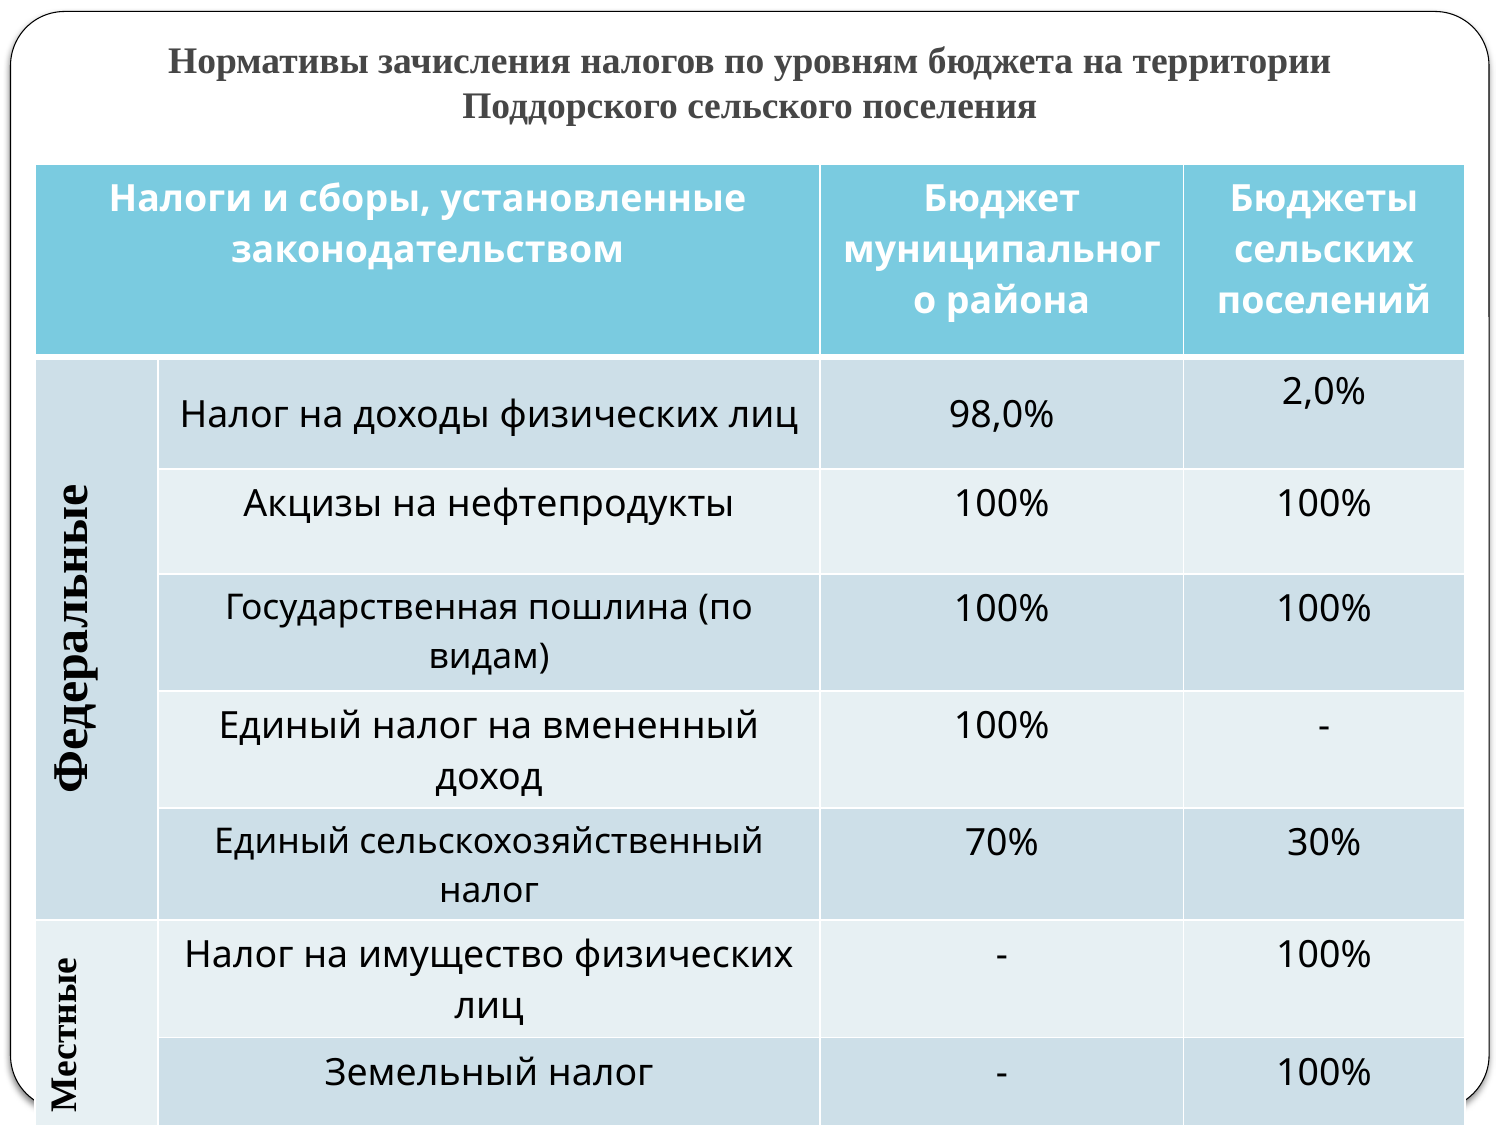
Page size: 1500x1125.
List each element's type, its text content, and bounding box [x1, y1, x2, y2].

table_cell 100% [1184, 921, 1464, 1037]
title Нормативы зачисления налогов по уровням бюджета на территории Поддорского сельского поселения [46, 58, 1454, 141]
table_cell - [821, 921, 1183, 1037]
table_cell Федеральные [36, 360, 157, 919]
table_cell 2,0% [1184, 360, 1464, 468]
table_cell 100% [1184, 575, 1464, 690]
table_header Налоги и сборы, установленные законодательством [36, 165, 819, 354]
table_cell Местные [36, 921, 157, 1125]
table_cell Налог на доходы физических лиц [159, 360, 819, 468]
table_cell Единый сельскохозяйственный налог [159, 809, 819, 919]
table_cell 30% [1184, 809, 1464, 919]
table_cell 100% [821, 575, 1183, 690]
table_cell 100% [1184, 1038, 1464, 1125]
table_cell 98,0% [821, 360, 1183, 468]
table_header Бюджеты сельских поселений [1184, 165, 1464, 354]
table_cell Единый налог на вмененный доход [159, 692, 819, 807]
table_header Бюджет муниципального района [821, 165, 1183, 354]
table_cell - [1184, 692, 1464, 807]
table_cell - [821, 1038, 1183, 1125]
table_cell Акцизы на нефтепродукты [159, 470, 819, 573]
table_cell Налог на имущество физических лиц [159, 921, 819, 1037]
table_cell 100% [1184, 470, 1464, 573]
table_cell Земельный налог [159, 1038, 819, 1125]
table_cell Государственная пошлина (по видам) [159, 575, 819, 690]
table_cell 100% [821, 470, 1183, 573]
table_cell 100% [821, 692, 1183, 807]
table_cell 70% [821, 809, 1183, 919]
